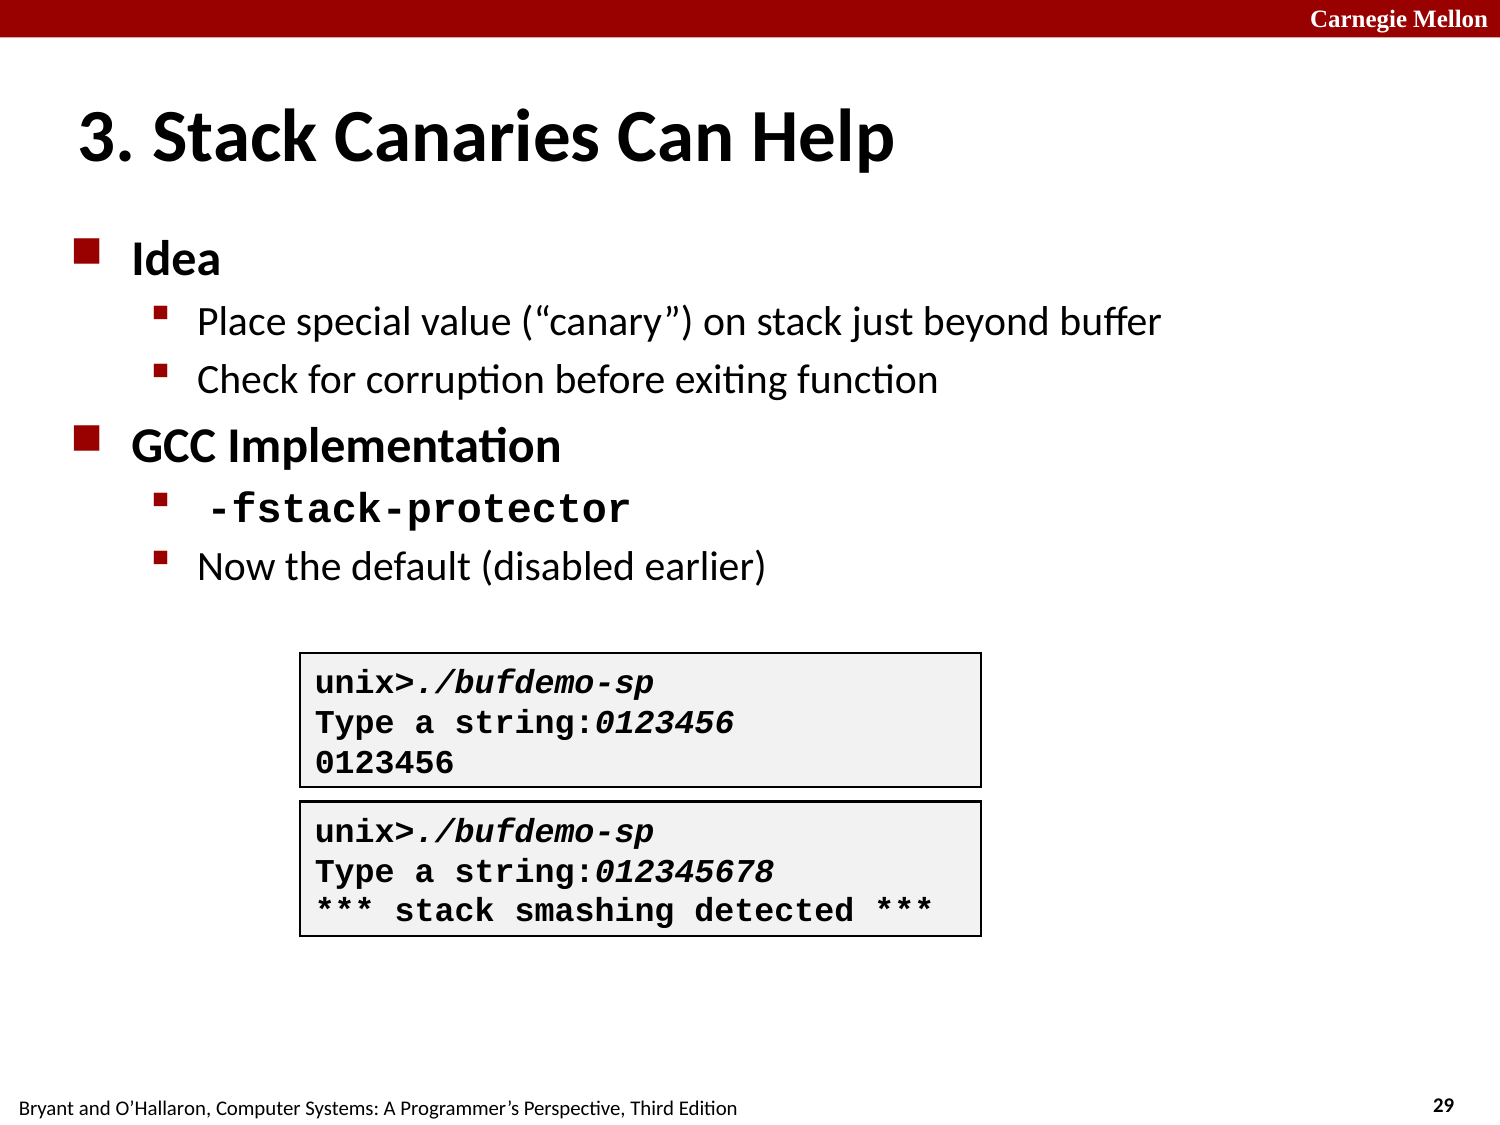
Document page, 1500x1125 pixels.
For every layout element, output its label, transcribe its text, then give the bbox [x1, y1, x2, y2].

title 3. Stack Canaries Can Help [62, 87, 1388, 176]
list Idea Place special value (“canary”) on stack just beyond buffer Check for corruption before exiting function GCC Implementation -fstack-protector Now the default (disabled earlier) [59, 217, 1363, 1076]
text_box unix>./bufdemo-sp Type a string:0123456 0123456 [299, 653, 982, 788]
text_box unix>./bufdemo-sp Type a string:012345678 *** stack smashing detected *** [299, 801, 982, 936]
